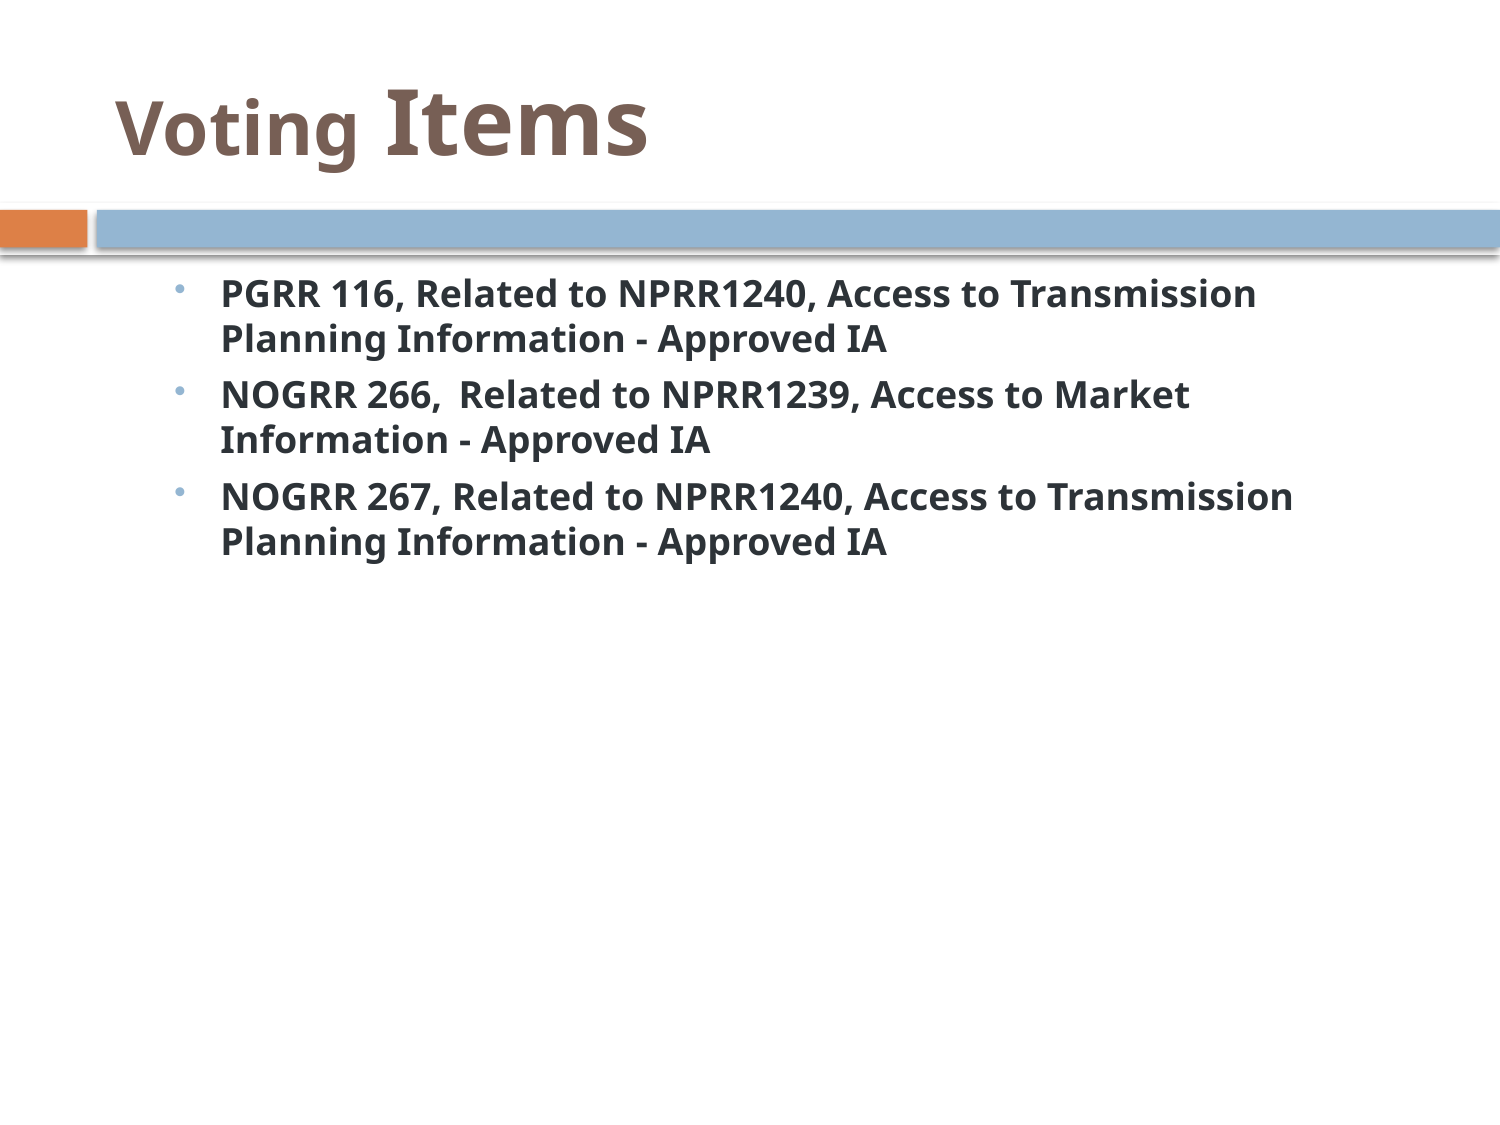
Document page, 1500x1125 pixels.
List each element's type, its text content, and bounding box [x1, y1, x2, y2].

title Voting Items [100, 37, 1439, 201]
list PGRR 116, Related to NPRR1240, Access to Transmission Planning Information - Approved IA NOGRR 266, Related to NPRR1239, Access to Market Information - Approved IA NOGRR 267, Related to NPRR1240, Access to Transmission Planning Information - Approved IA [100, 262, 1439, 1001]
